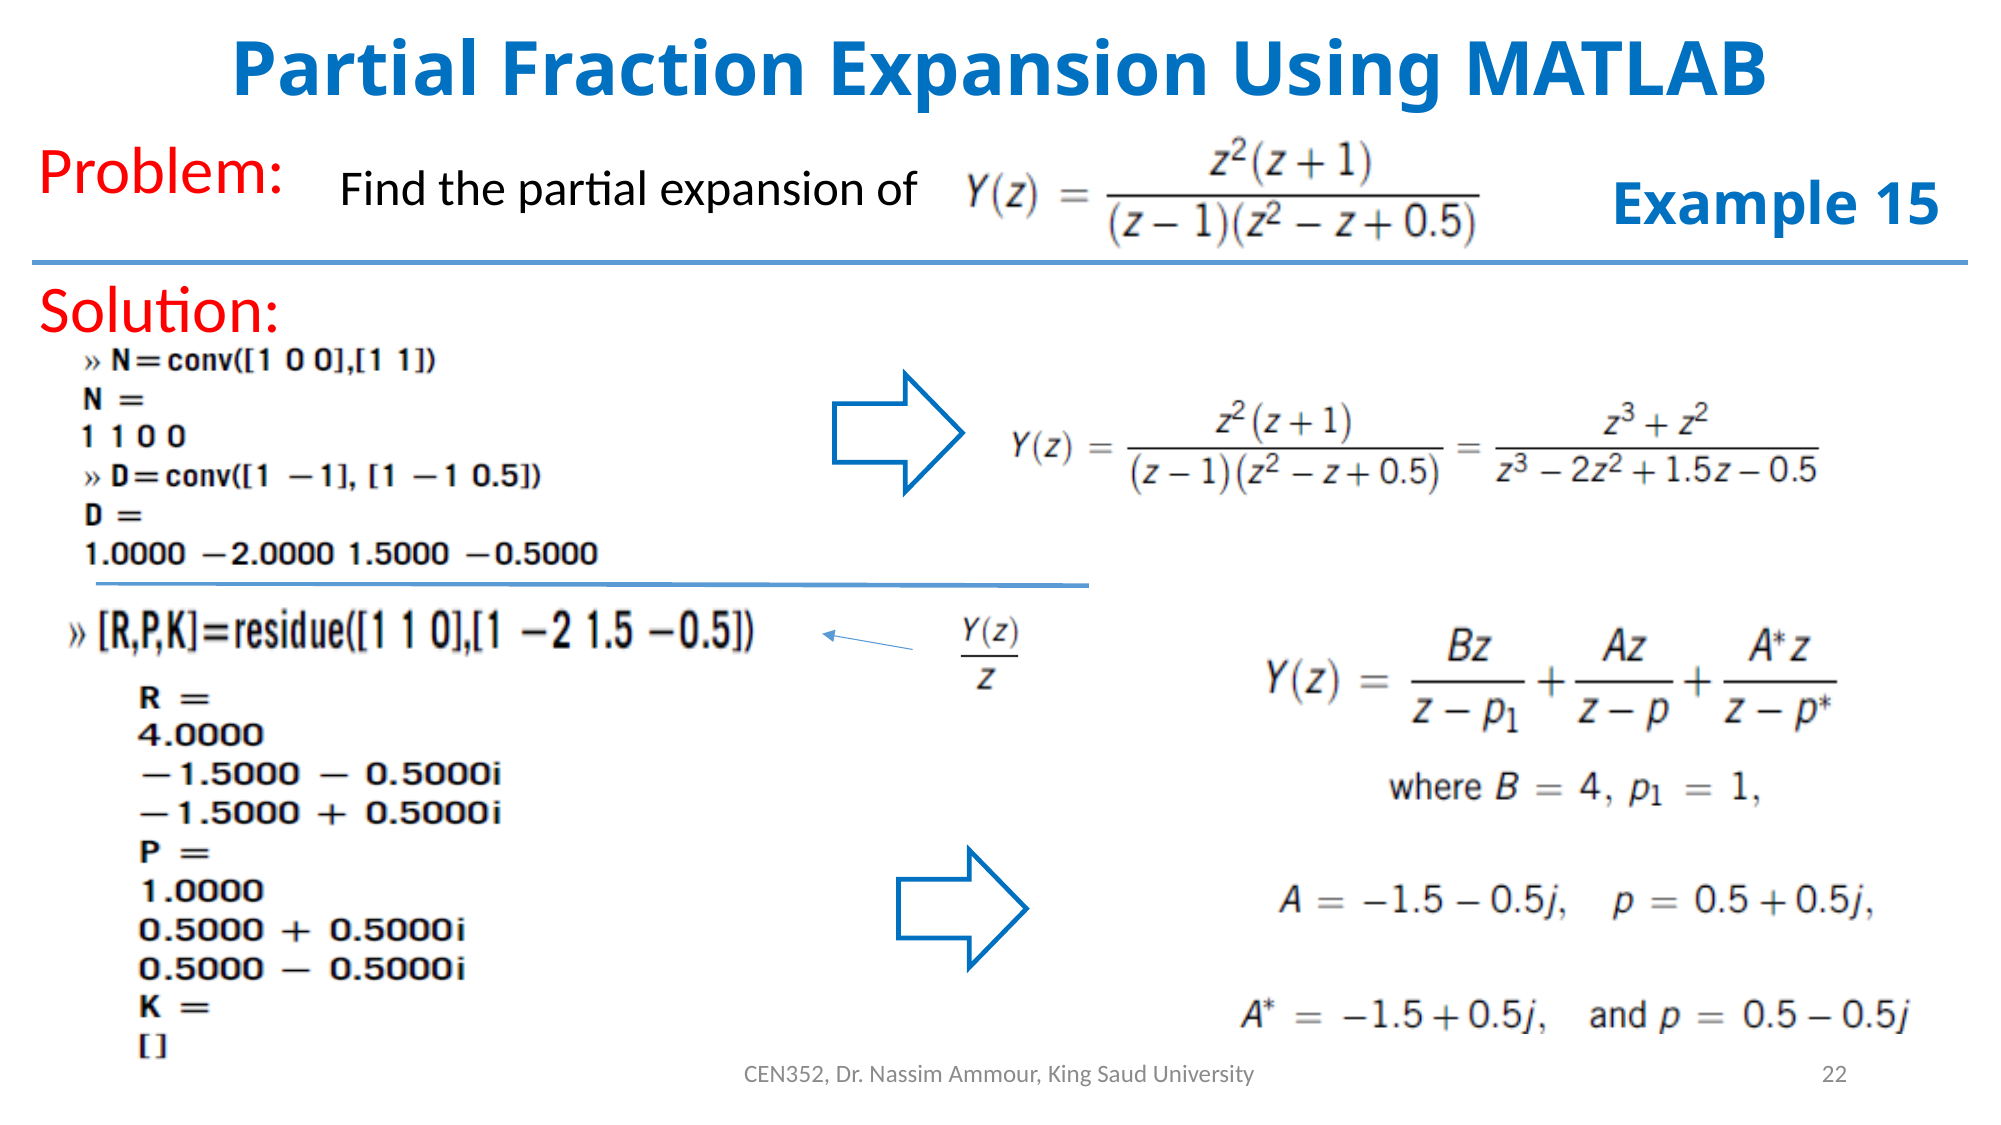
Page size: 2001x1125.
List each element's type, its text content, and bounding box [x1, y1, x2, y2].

picture [999, 380, 1830, 510]
footer CEN352, Dr. Nassim Ammour, King Saud University [662, 1042, 1338, 1103]
text_box Example 15 [1596, 159, 1956, 244]
text_box Solution: [24, 258, 311, 354]
text_box [898, 850, 1027, 968]
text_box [53, 549, 769, 669]
slide_number 22 [1412, 1042, 1863, 1103]
picture [1259, 617, 1843, 748]
text_box Problem: [24, 119, 316, 214]
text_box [822, 633, 913, 650]
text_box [952, 609, 1024, 701]
picture [75, 342, 606, 582]
text_box [834, 374, 963, 492]
picture [962, 134, 1491, 254]
picture [1230, 769, 1917, 1034]
text_box Find the partial expansion of [325, 148, 945, 224]
picture [123, 680, 512, 1065]
text_box Partial Fraction Expansion Using MATLAB [215, 0, 1785, 119]
